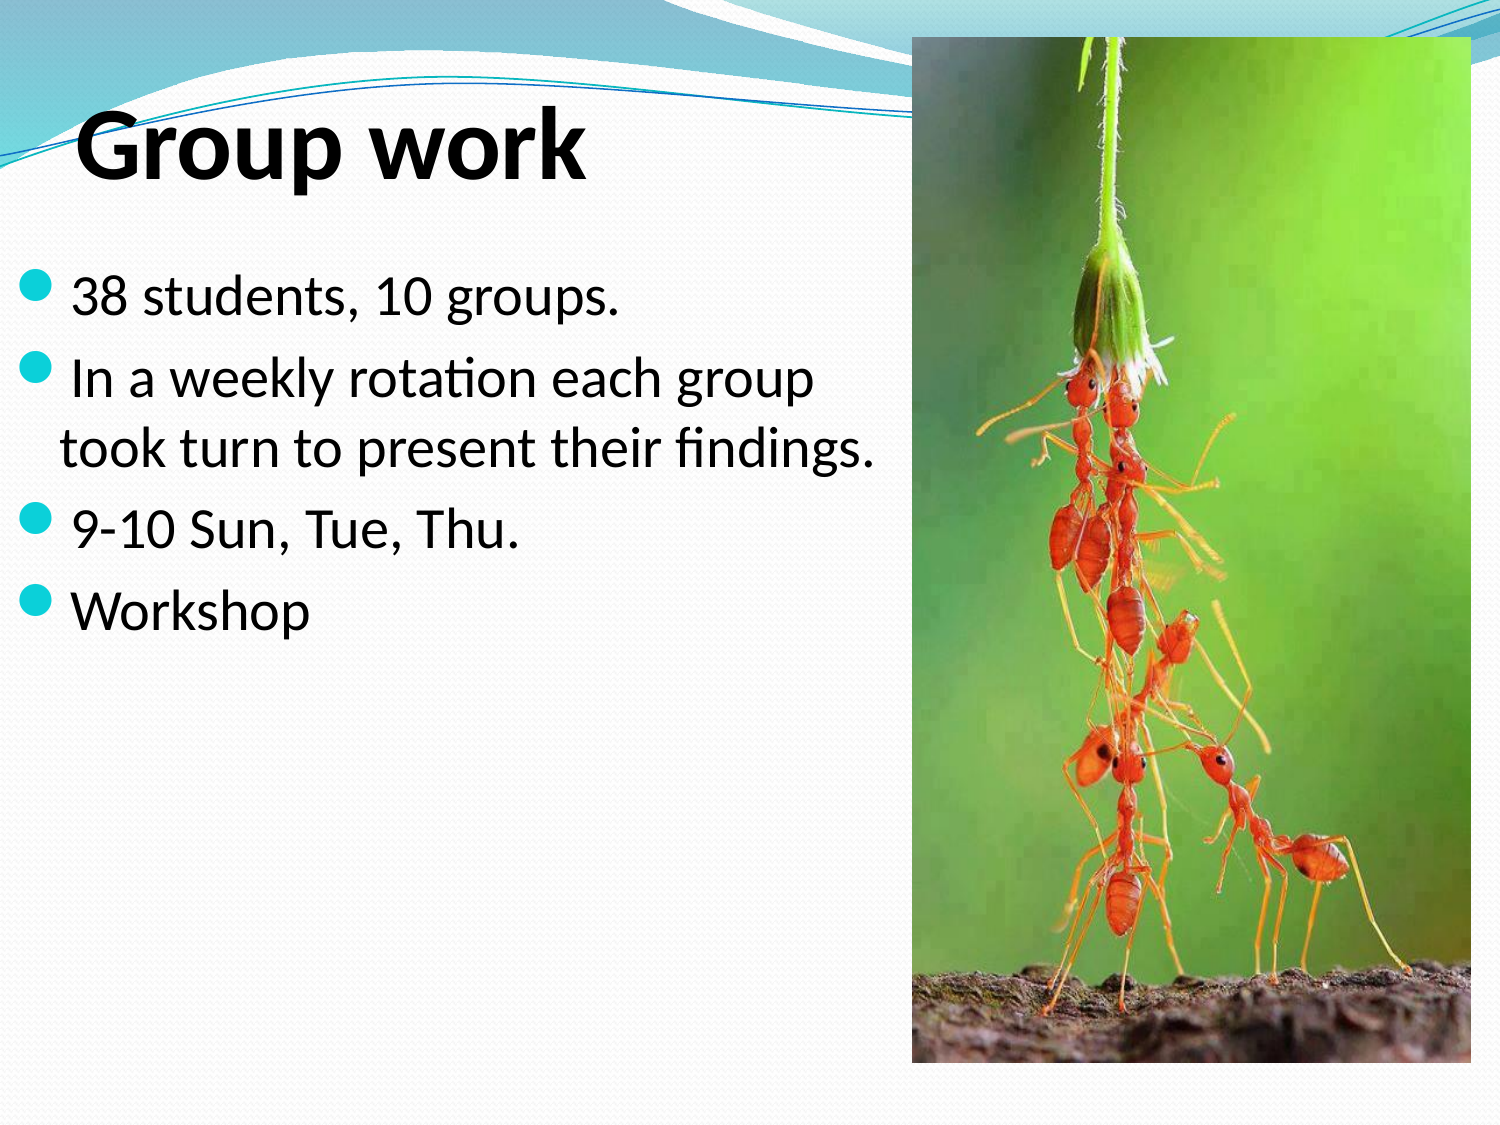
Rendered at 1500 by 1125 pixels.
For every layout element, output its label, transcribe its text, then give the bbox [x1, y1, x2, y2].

picture [912, 37, 1471, 1063]
list 38 students, 10 groups. In a weekly rotation each group took turn to present their findings. 9-10 Sun, Tue, Thu. Workshop [0, 249, 900, 1092]
title Group work [75, 12, 1425, 200]
